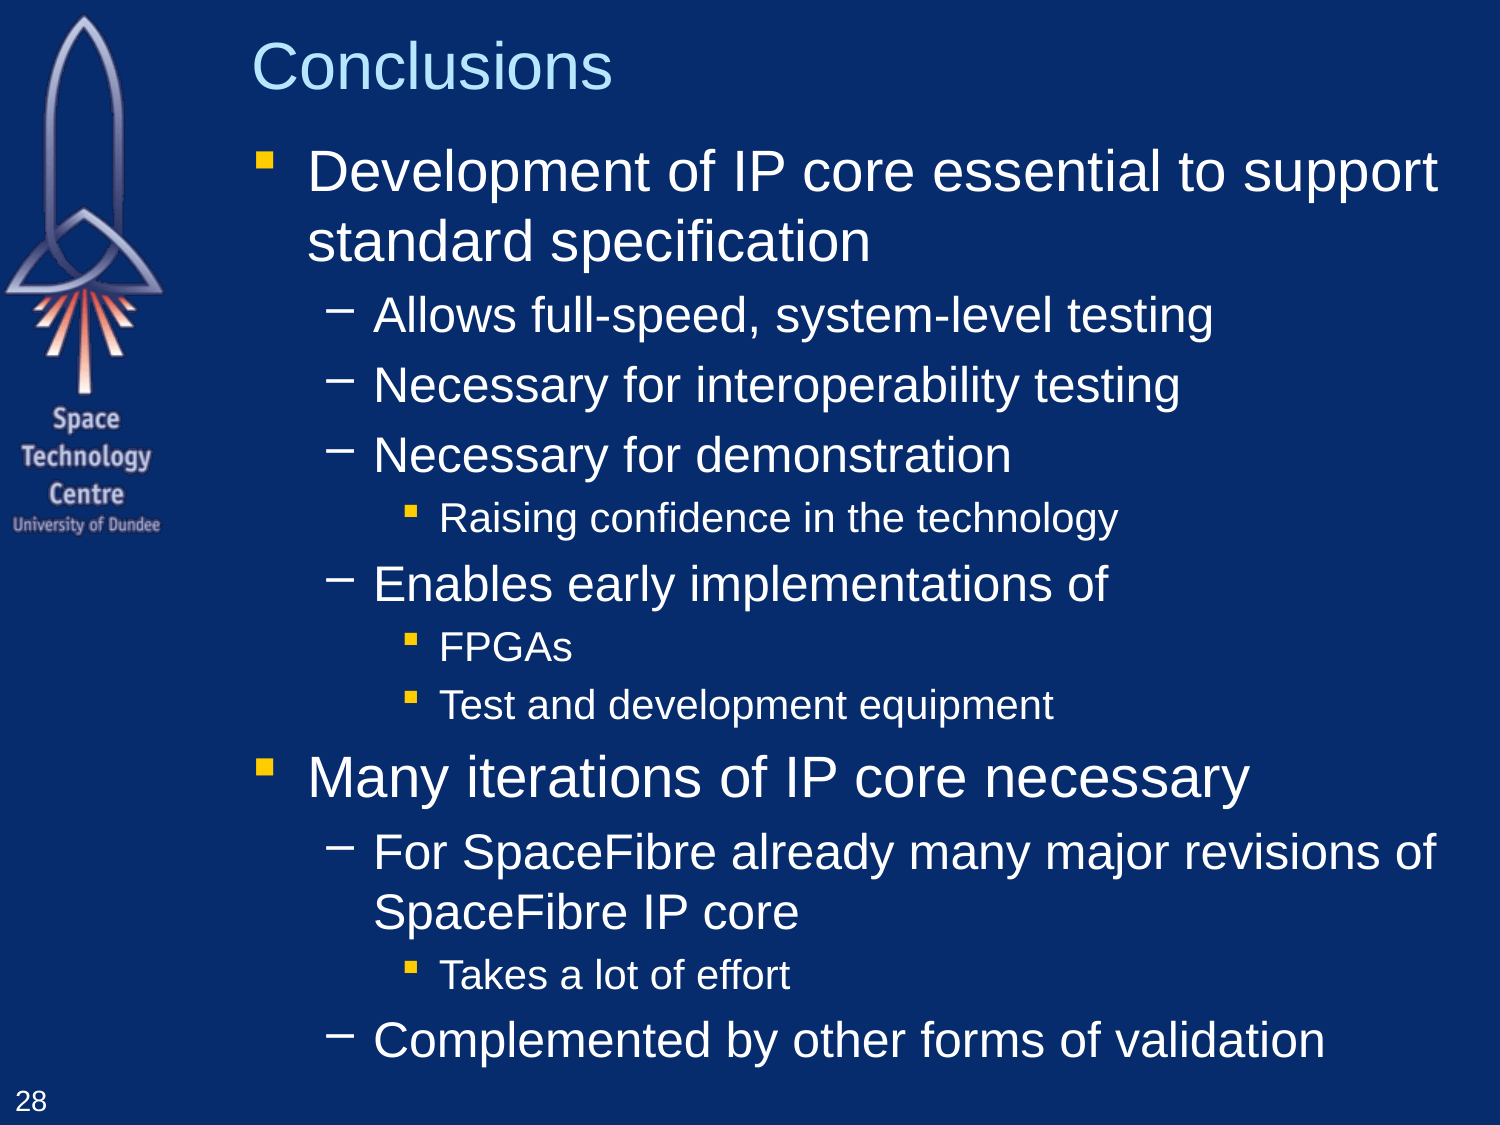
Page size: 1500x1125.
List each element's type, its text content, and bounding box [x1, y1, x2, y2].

slide_number 28 [0, 1046, 160, 1125]
list Development of IP core essential to support standard specification Allows full-speed, system-level testing Necessary for interoperability testing Necessary for demonstration Raising confidence in the technology Enables early implementations of FPGAs Test and development equipment Many iterations of IP core necessary For SpaceFibre already many major revisions of SpaceFibre IP core Takes a lot of effort Complemented by other forms of validation [235, 125, 1500, 1125]
title Conclusions [235, 0, 1500, 125]
picture [0, 0, 171, 543]
